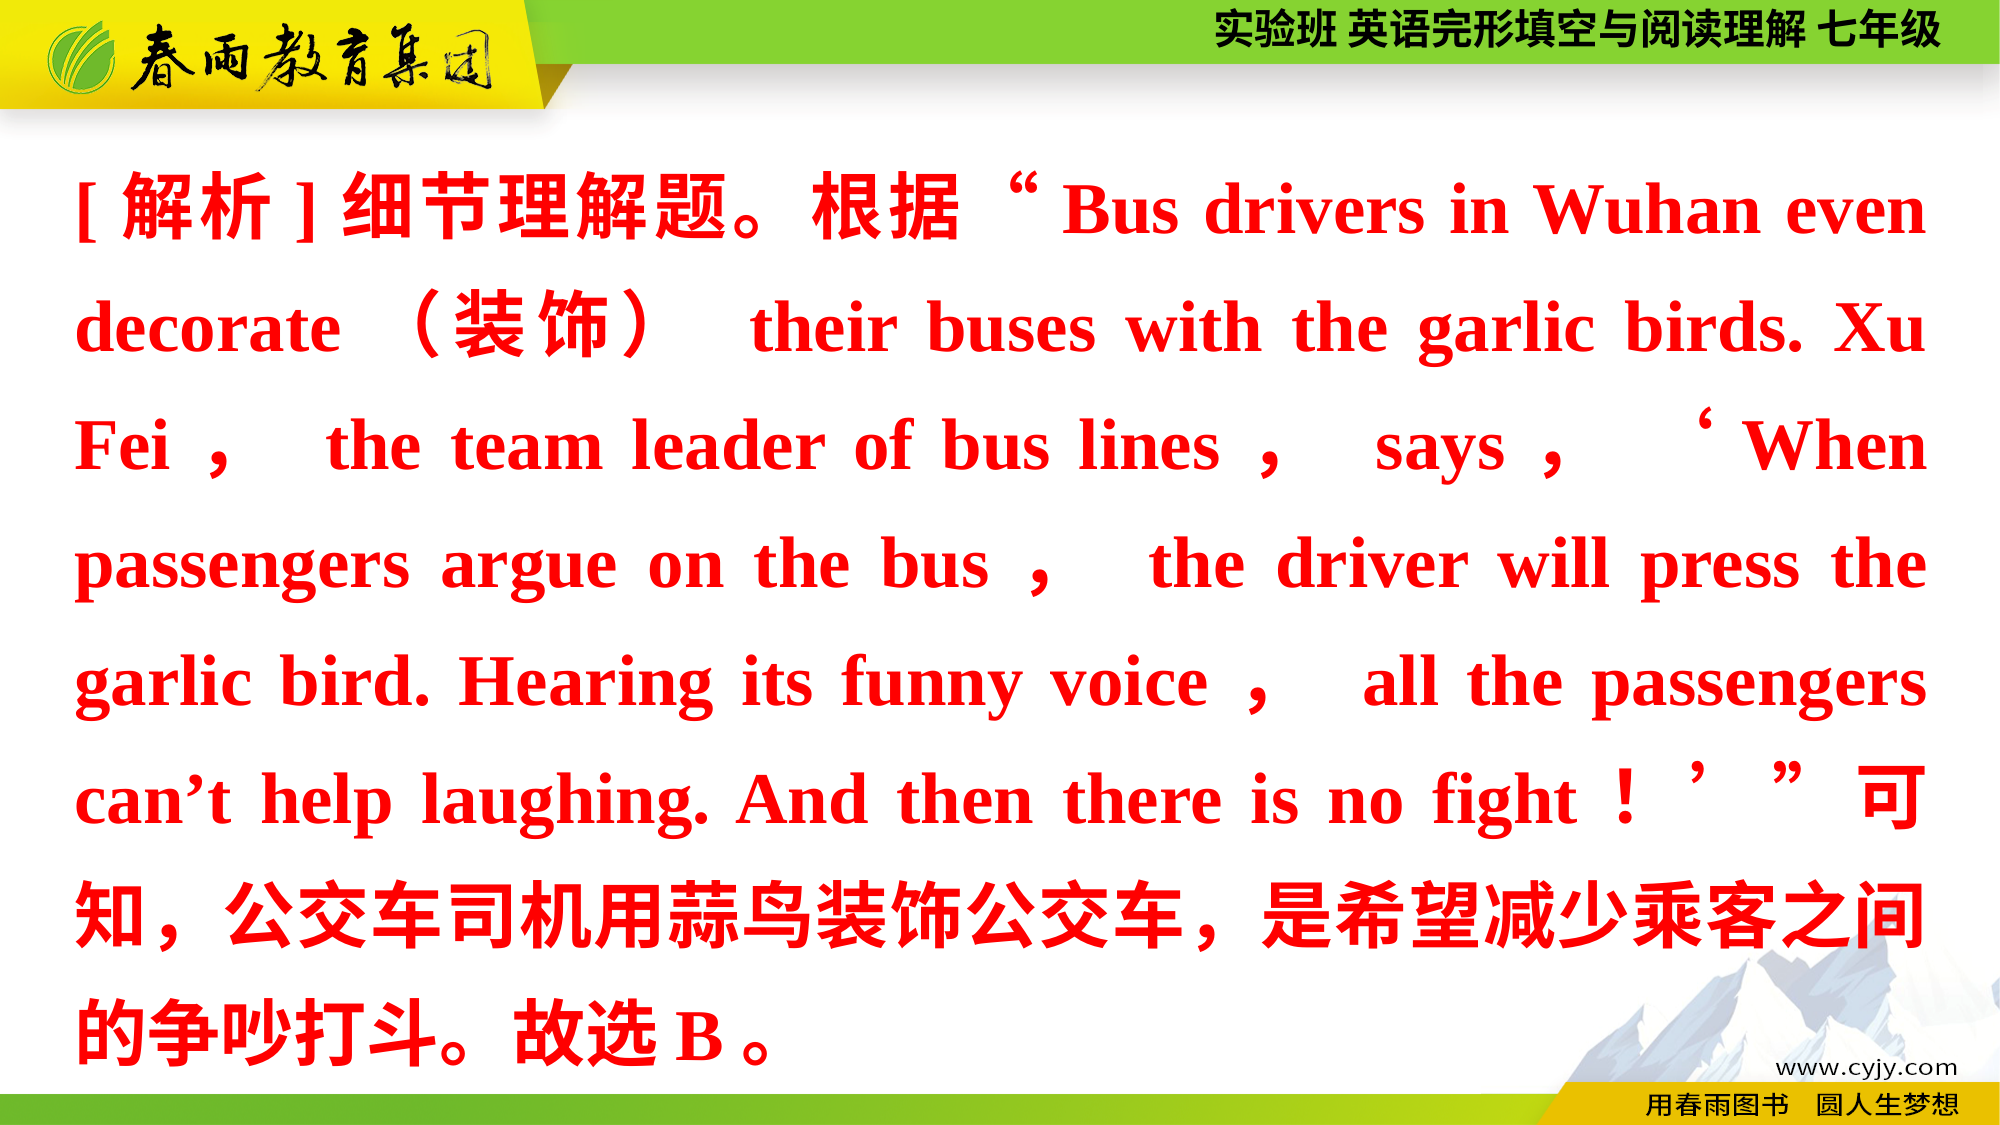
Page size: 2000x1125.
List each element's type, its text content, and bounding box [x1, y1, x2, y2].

list [解析]细节理解题。根据“Bus drivers in Wuhan even decorate（装饰） their buses with the garlic birds. Xu Fei， the team leader of bus lines， says， ‘When passengers argue on the bus， the driver will press the garlic bird. Hearing its funny voice， all the passengers can’t help laughing. And then there is no fight！’”可知，公交车司机用蒜鸟装饰公交车，是希望减少乘客之间的争吵打斗。故选B。 [59, 122, 1944, 1079]
picture [0, 0, 2000, 1125]
